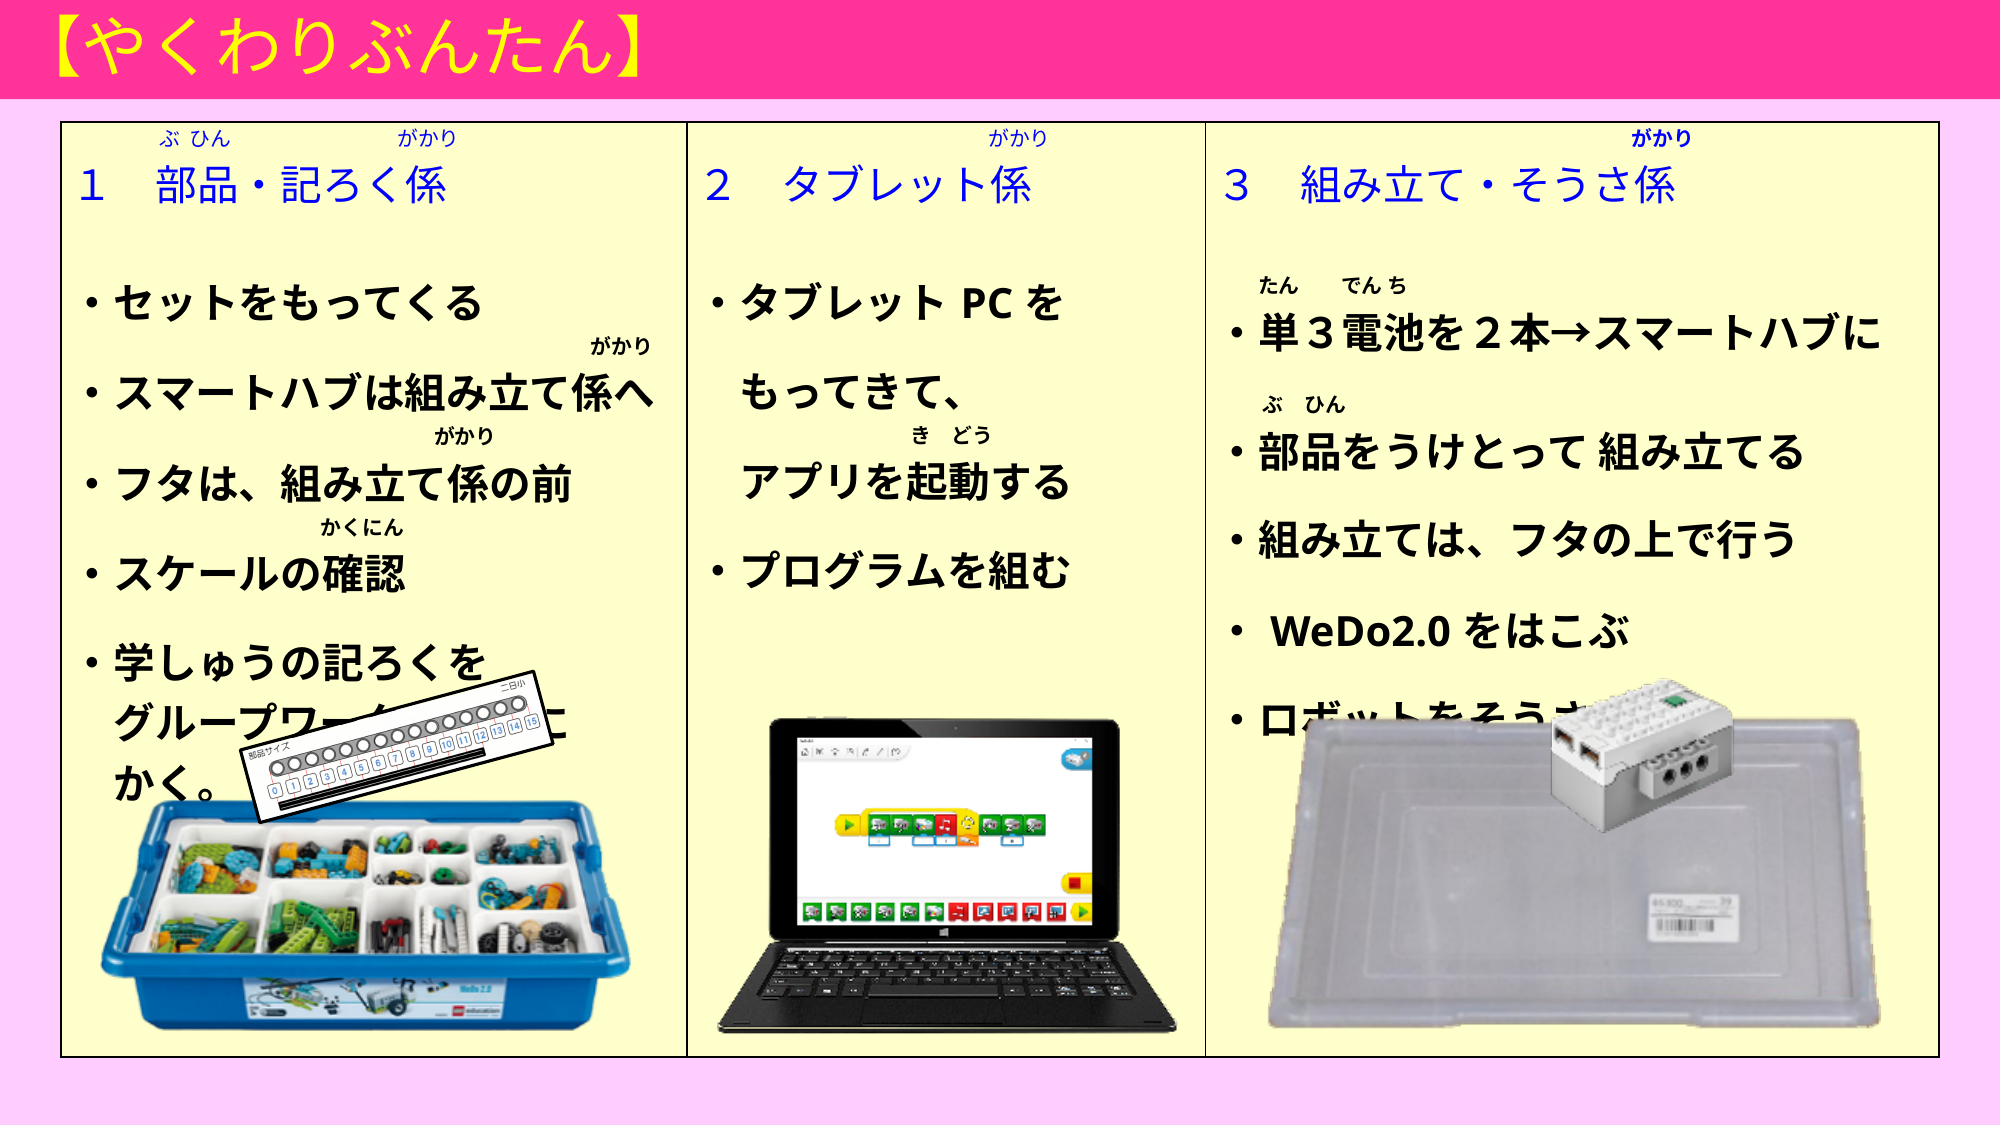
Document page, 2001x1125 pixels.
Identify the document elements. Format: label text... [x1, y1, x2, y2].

table_header がかり ３ 組み立て・そうさ係 たん でん ち ・単３電池を２本→スマートハブに ぶ ひん ・部品をうけとって 組み立てる ・組み立ては、フタの上で行う ・WeDo2.0をはこぶ ・ロボットをそうさする [1206, 123, 1938, 1056]
picture [99, 674, 634, 1034]
picture [1263, 673, 1883, 1034]
picture [716, 711, 1181, 1038]
title 【やくわりぶんたん】 [0, 0, 2000, 100]
table_header がかり ２ タブレット係 ・タブレットPCを もってきて、 き どう アプリを起動する ・プログラムを組む [688, 123, 1205, 1056]
table_header ぶ ひん がかり １ 部品・記ろく係 ・セットをもってくる がかり ・スマートハブは組み立て係へ がかり ・フタは、組み立て係の前 かくにん ・スケールの確認 ・学しゅうの記ろくを グループワークシートに かく。 [62, 123, 686, 1056]
